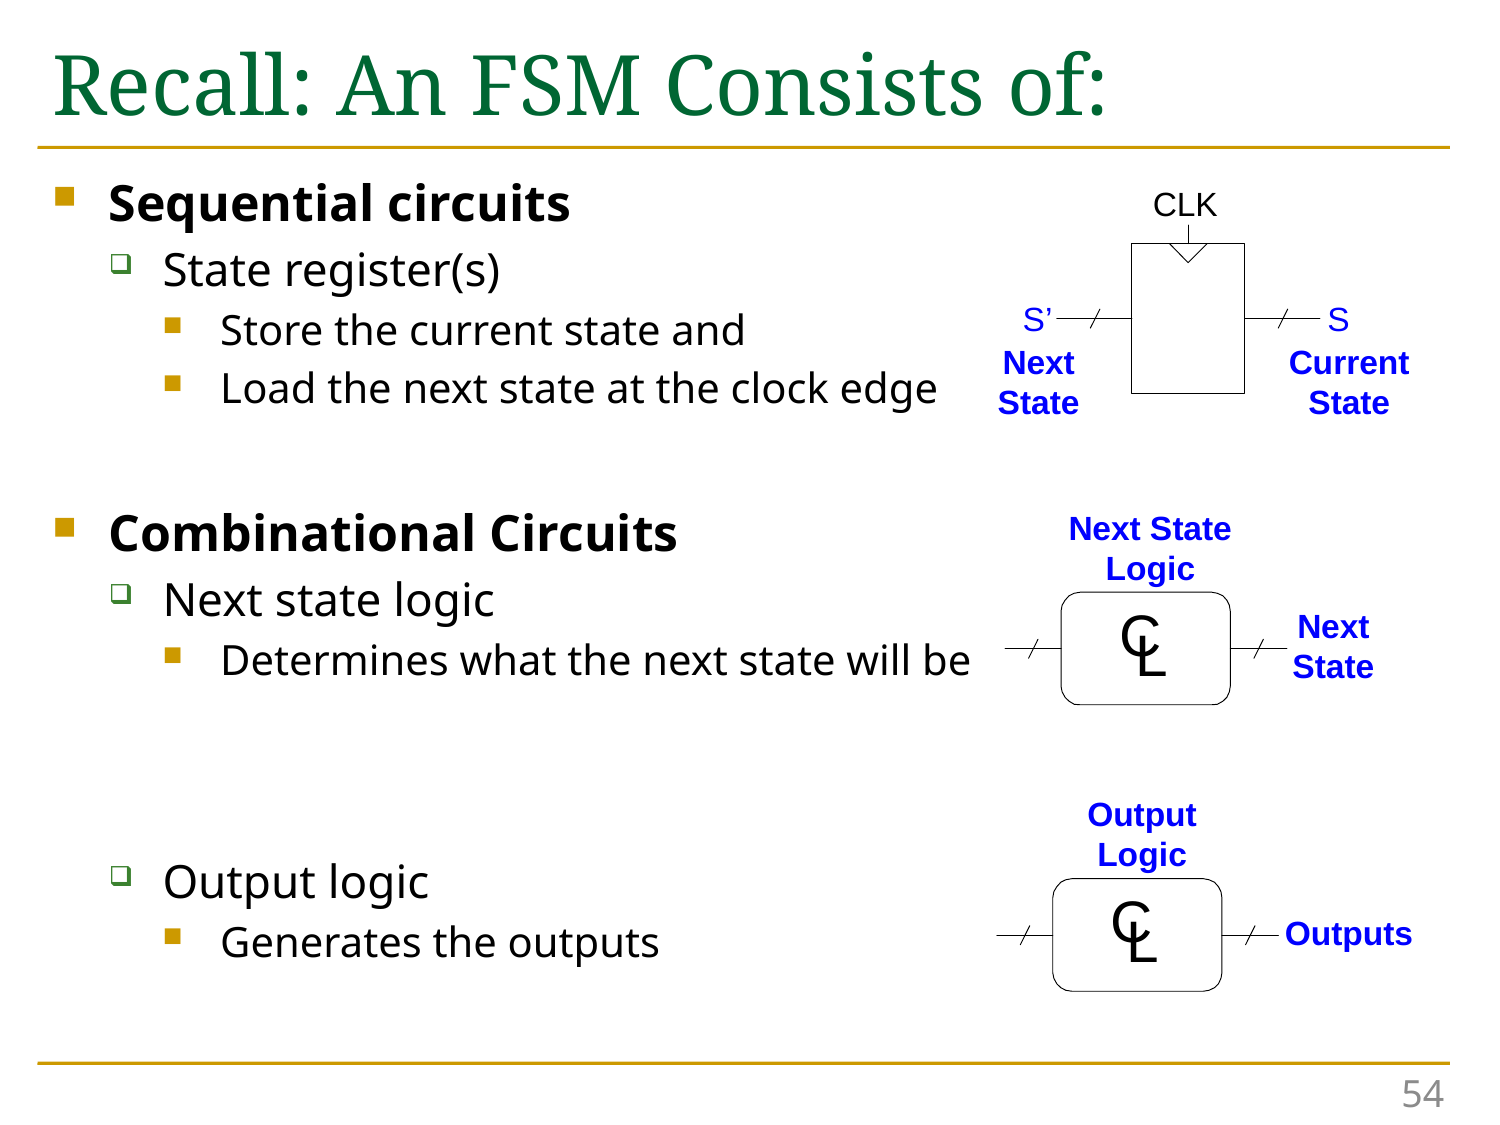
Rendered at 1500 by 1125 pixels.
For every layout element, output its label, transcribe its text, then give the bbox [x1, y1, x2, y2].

list Sequential circuits State register(s) Store the current state and Load the next state at the clock edge Combinational Circuits Next state logic Determines what the next state will be Output logic Generates the outputs [37, 163, 1450, 1016]
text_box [999, 499, 1422, 740]
title Recall: An FSM Consists of: [37, 24, 1450, 163]
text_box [990, 786, 1438, 1027]
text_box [949, 175, 1438, 432]
slide_number 54 [1121, 1066, 1460, 1125]
